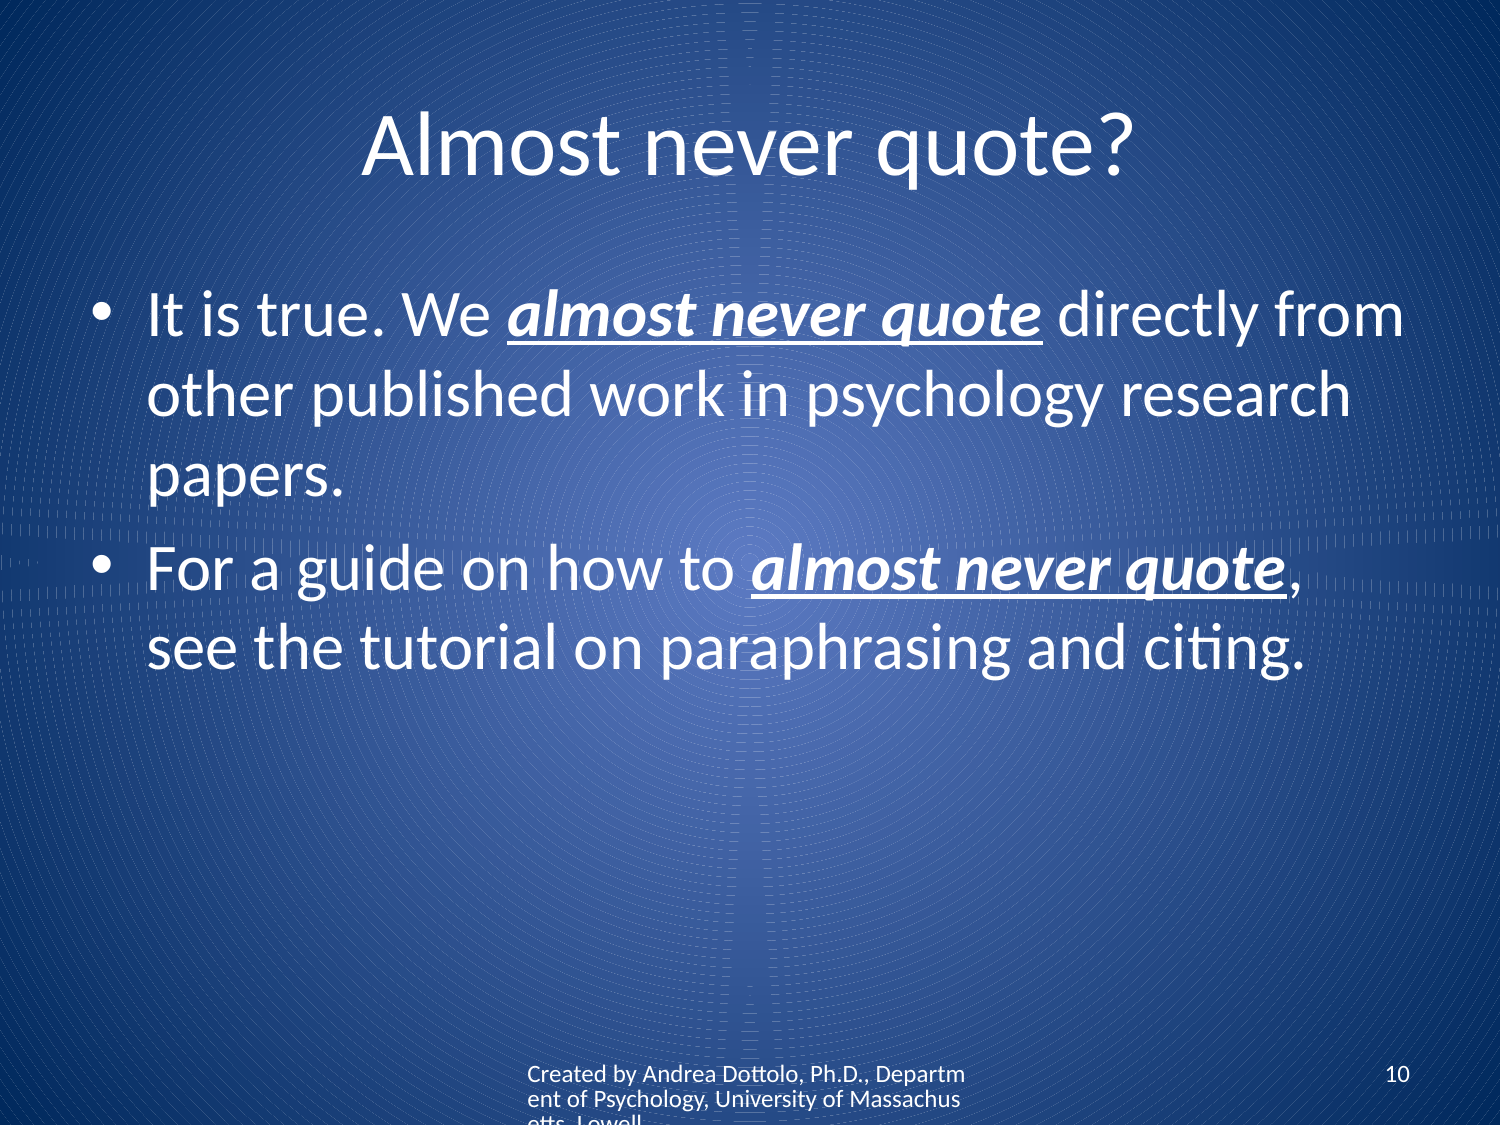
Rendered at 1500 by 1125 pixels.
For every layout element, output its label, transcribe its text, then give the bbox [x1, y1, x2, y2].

footer Created by Andrea Dottolo, Ph.D., Department of Psychology, University of Massachusetts, Lowell [512, 1042, 988, 1103]
list It is true. We almost never quote directly from other published work in psychology research papers. For a guide on how to almost never quote, see the tutorial on paraphrasing and citing. [75, 262, 1425, 1005]
title Almost never quote? [75, 45, 1425, 233]
slide_number 10 [1074, 1042, 1425, 1103]
